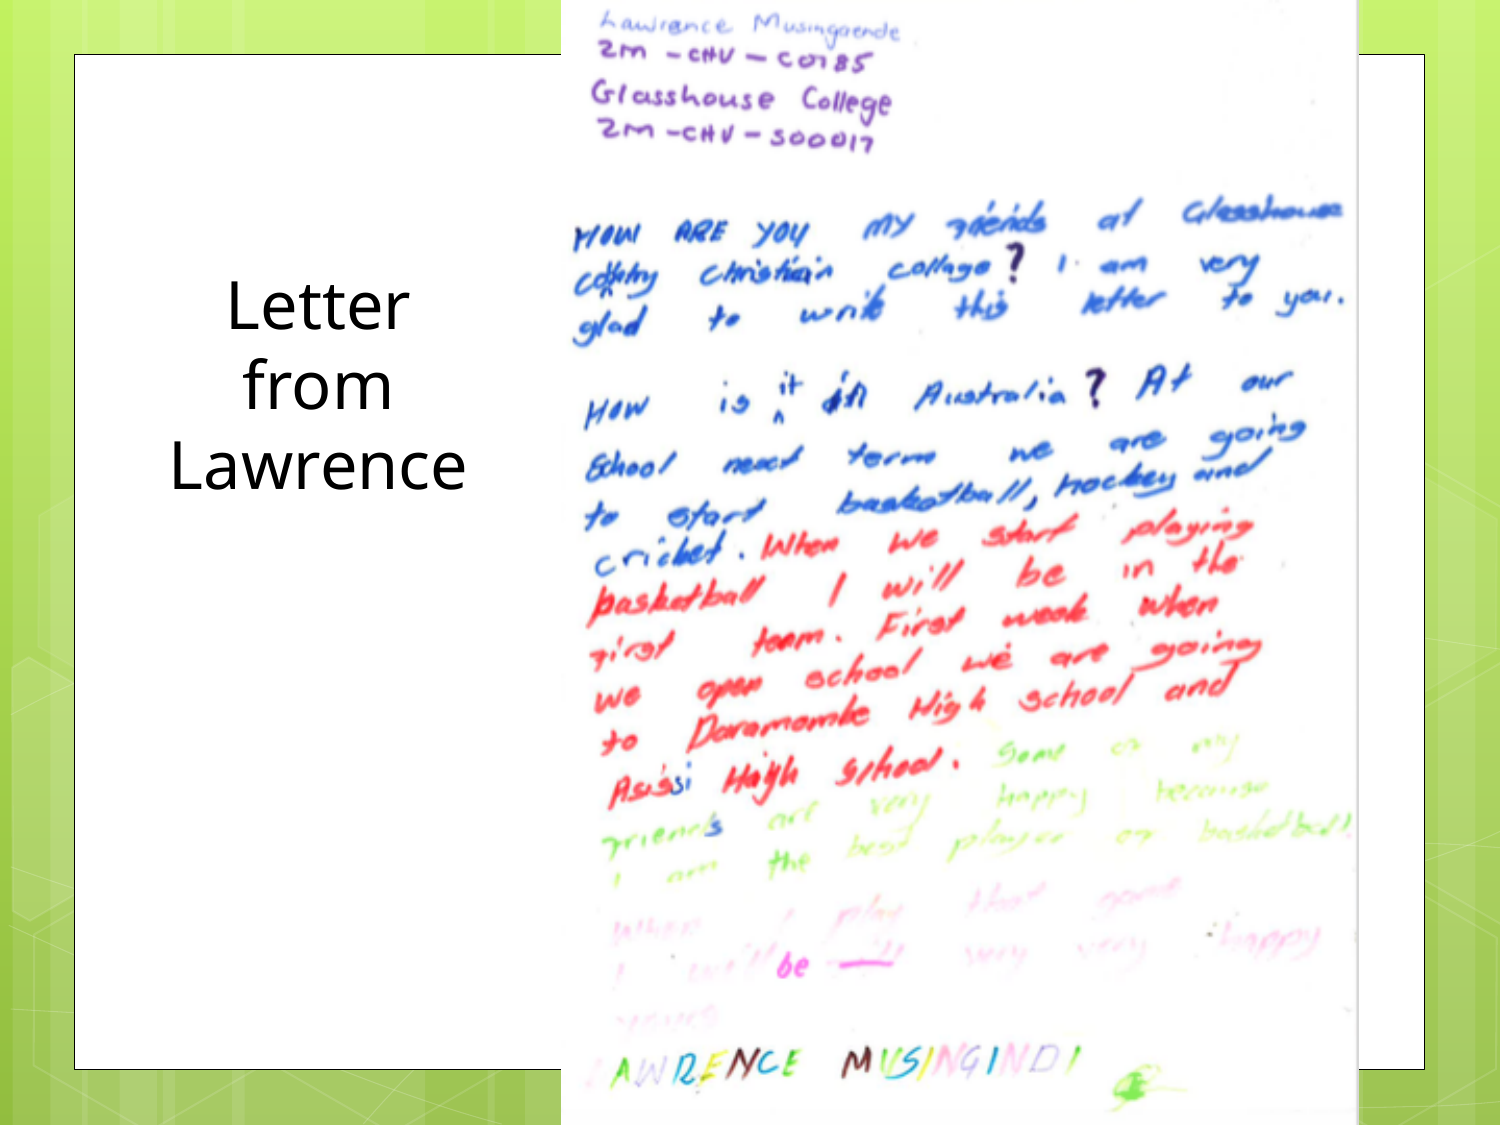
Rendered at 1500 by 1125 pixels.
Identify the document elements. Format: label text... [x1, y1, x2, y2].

text_box Letter from Lawrence [135, 255, 502, 510]
picture [560, 0, 1360, 1125]
